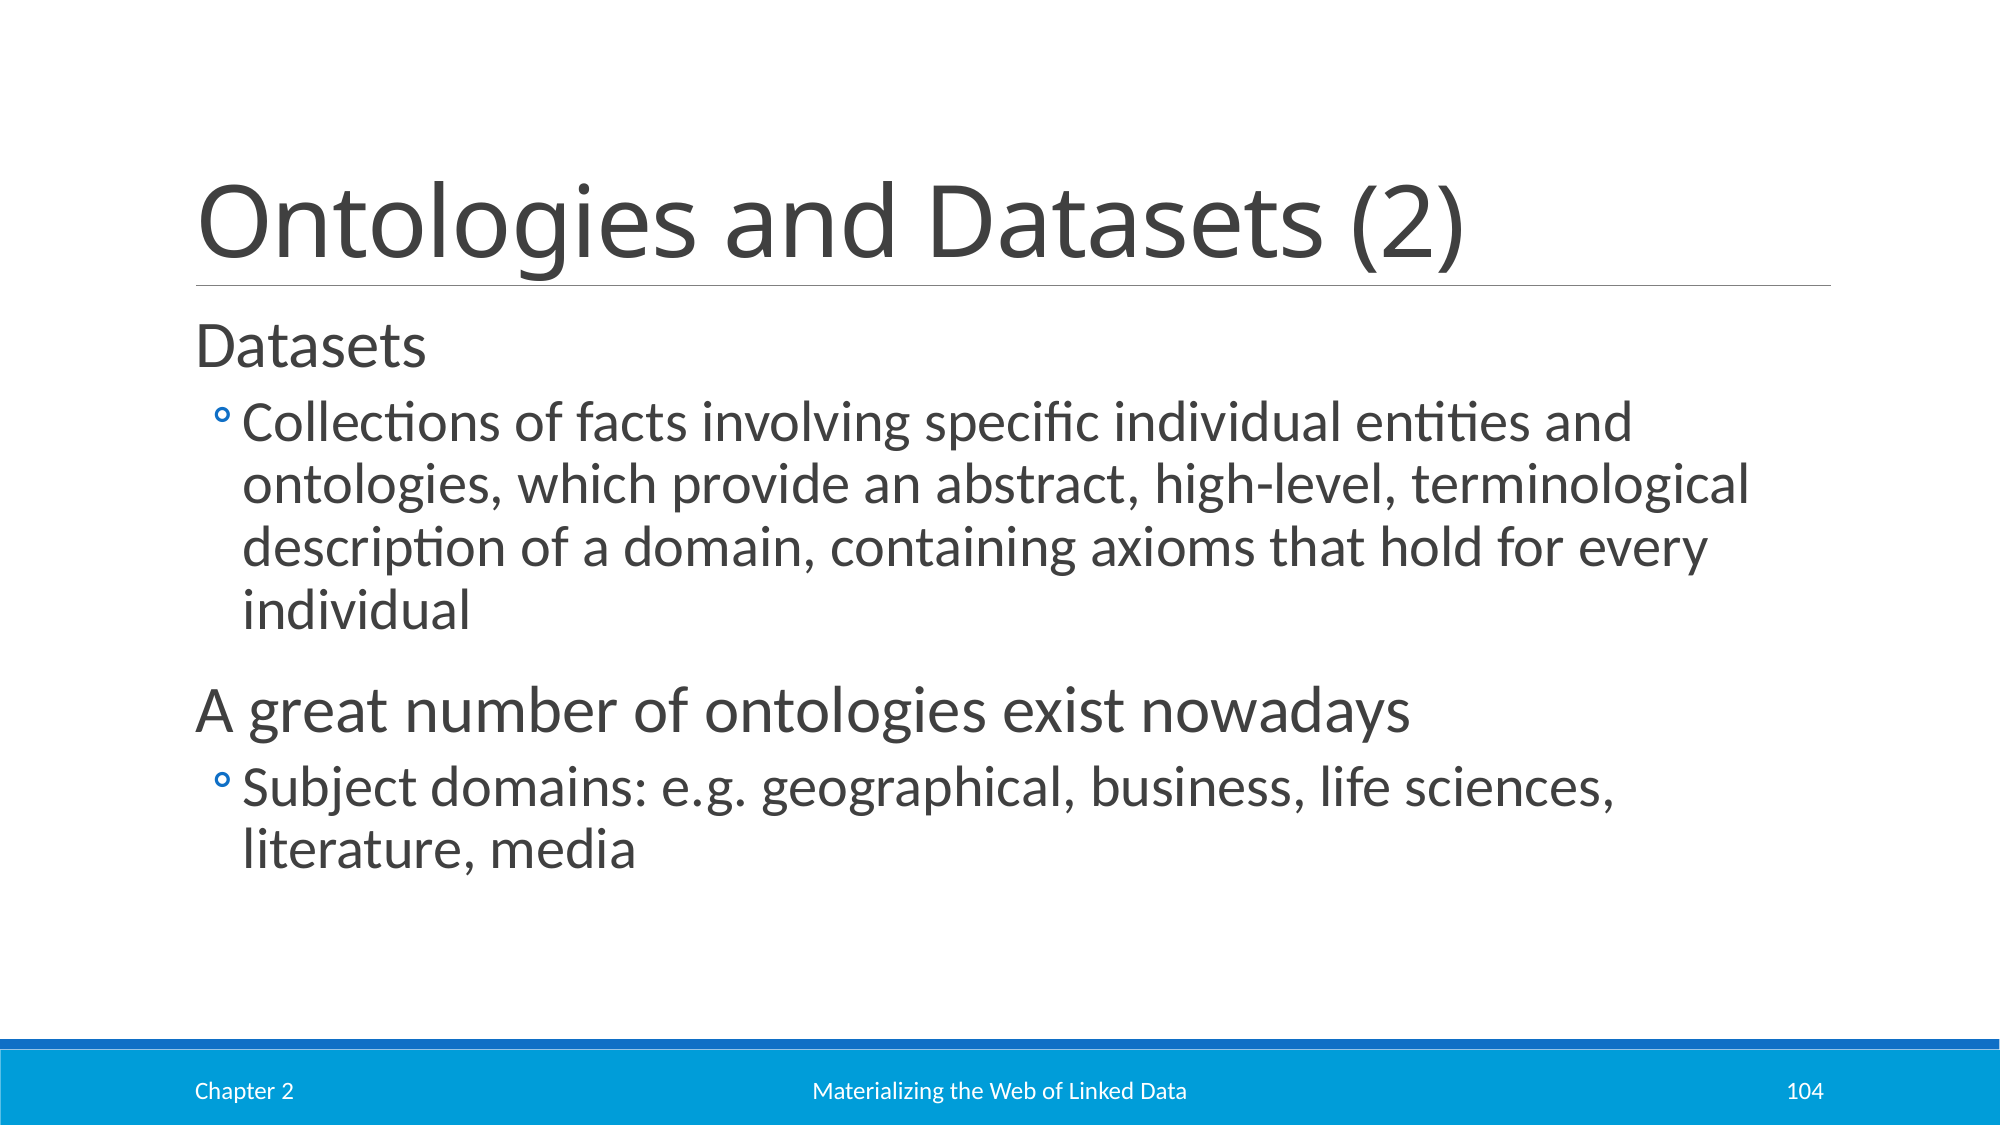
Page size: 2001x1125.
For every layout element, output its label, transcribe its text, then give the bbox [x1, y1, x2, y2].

list Datasets Collections of facts involving specific individual entities and ontologies, which provide an abstract, high-level, terminological description of a domain, containing axioms that hold for every individual A great number of ontologies exist nowadays Subject domains: e.g. geographical, business, life sciences, literature, media [180, 302, 1830, 963]
slide_number Chapter 2 [180, 1059, 586, 1120]
footer Materializing the Web of Linked Data [604, 1059, 1396, 1120]
title Ontologies and Datasets (2) [180, 47, 1830, 285]
slide_number 104 [1624, 1059, 1840, 1120]
